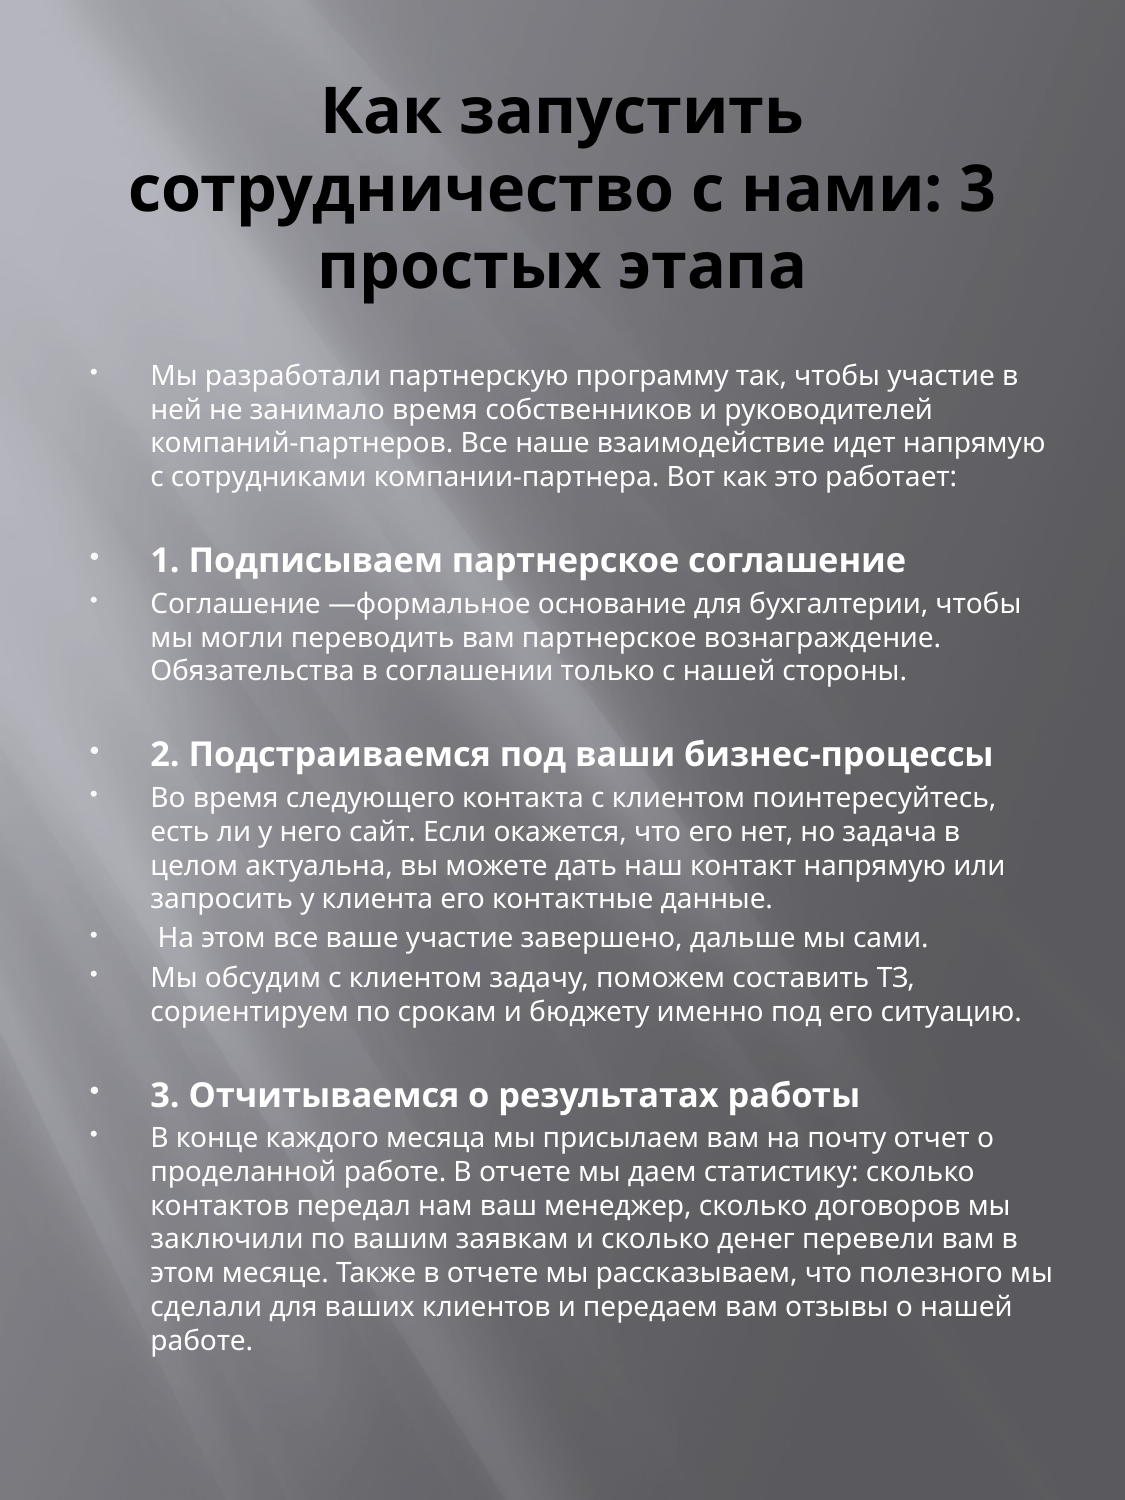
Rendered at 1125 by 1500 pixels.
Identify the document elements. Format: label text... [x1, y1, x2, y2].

title Как запустить сотрудничество с нами: 3 простых этапа [56, 60, 1069, 310]
list Мы разработали партнерскую программу так, чтобы участие в ней не занимало время собственников и руководителей компаний-партнеров. Все наше взаимодействие идет напрямую с сотрудниками компании-партнера. Вот как это работает: 1. Подписываем партнерское соглашение Соглашение —формальное основание для бухгалтерии, чтобы мы могли переводить вам партнерское вознаграждение. Обязательства в соглашении только с нашей стороны. 2. Подстраиваемся под ваши бизнес-процессы Во время следующего контакта с клиентом поинтересуйтесь, есть ли у него сайт. Если окажется, что его нет, но задача в целом актуальна, вы можете дать наш контакт напрямую или запросить у клиента его контактные данные. На этом все ваше участие завершено, дальше мы сами. Мы обсудим с клиентом задачу, поможем составить ТЗ, сориентируем по срокам и бюджету именно под его ситуацию. 3. Отчитываемся о результатах работы В конце каждого месяца мы присылаем вам на почту отчет о проделанной работе. В отчете мы даем статистику: сколько контактов передал нам ваш менеджер, сколько договоров мы заключили по вашим заявкам и сколько денег перевели вам в этом месяце. Также в отчете мы рассказываем, что полезного мы сделали для ваших клиентов и передаем вам отзывы о нашей работе. [56, 350, 1069, 1380]
